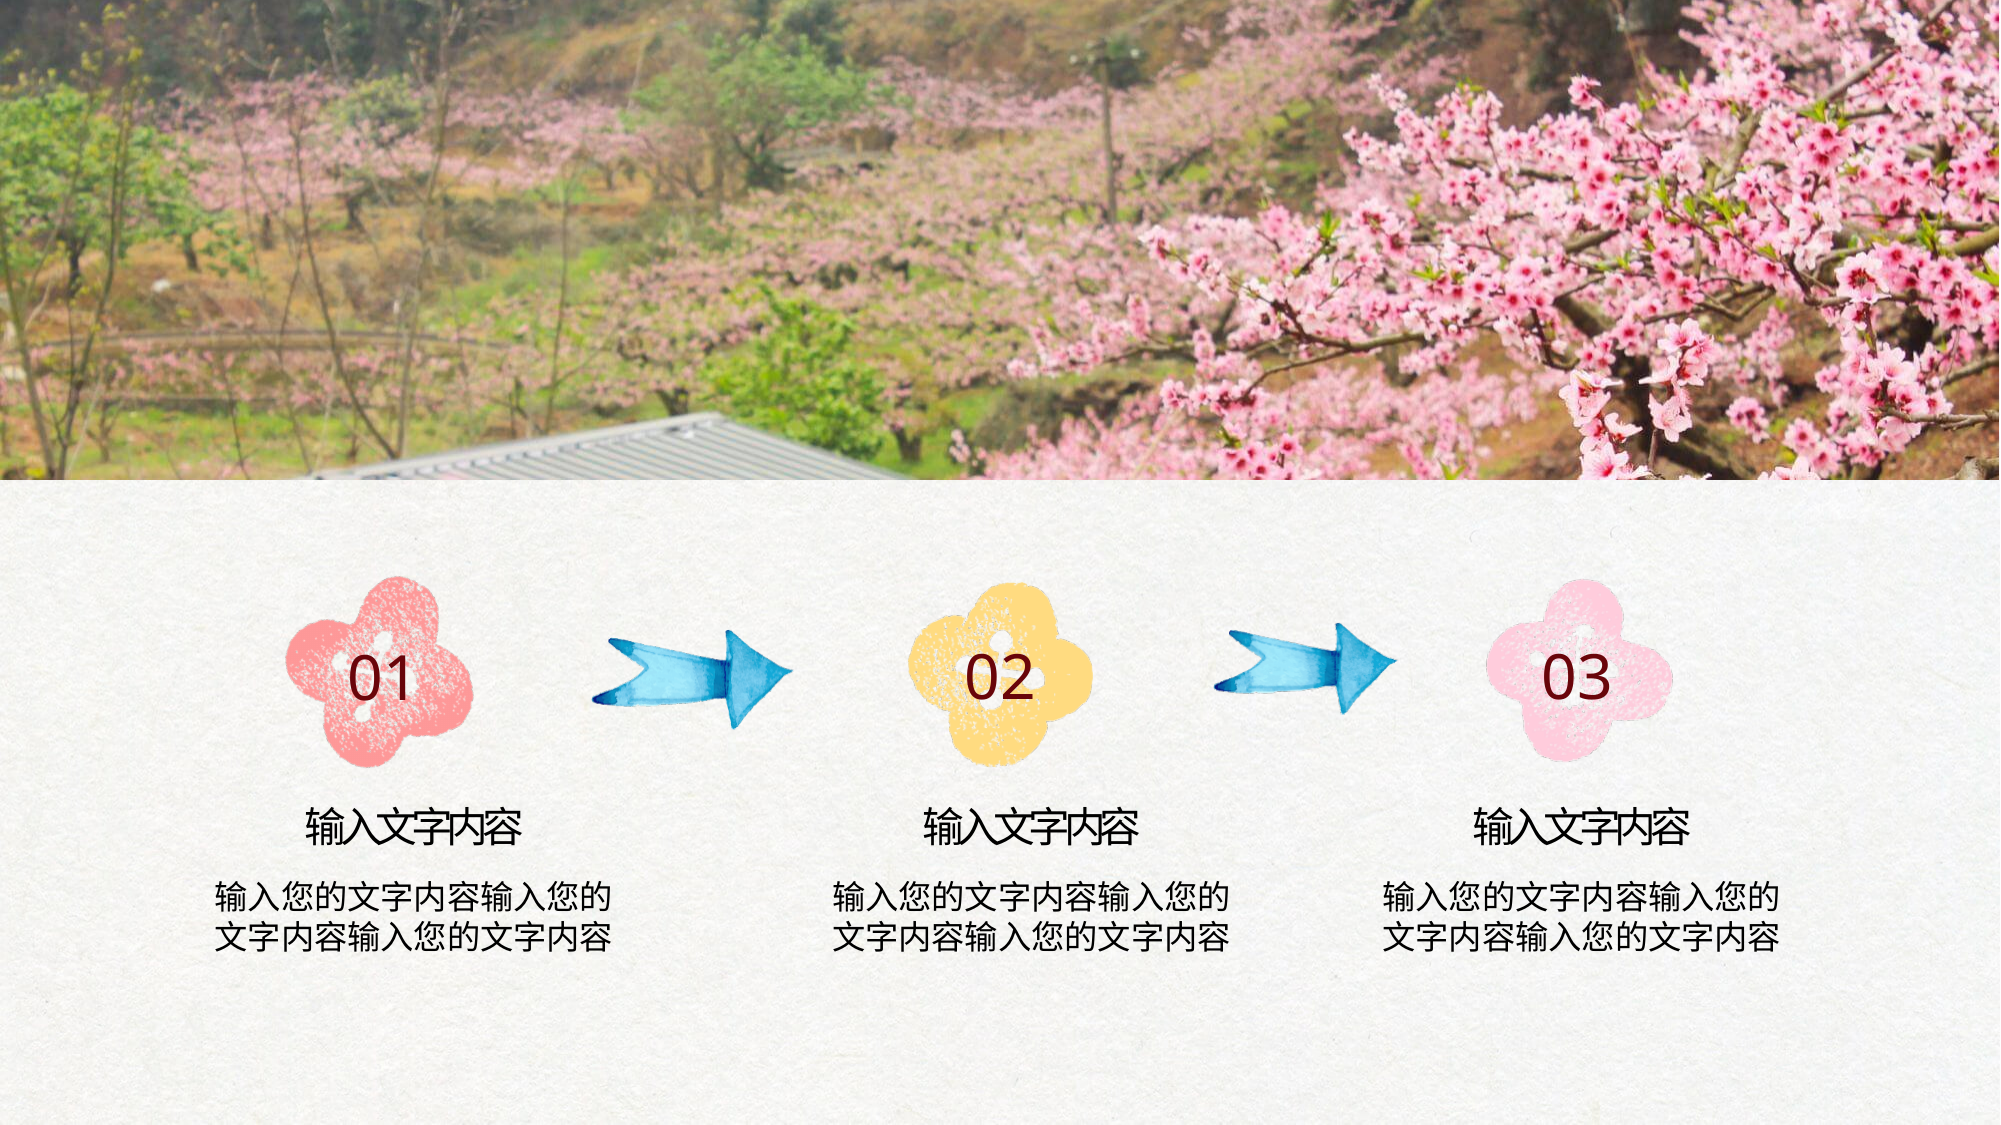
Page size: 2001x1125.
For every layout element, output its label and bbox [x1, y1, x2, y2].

text_box [290, 590, 476, 758]
picture [0, 0, 2000, 1125]
text_box [1364, 794, 1800, 965]
text_box [813, 794, 1250, 965]
text_box [907, 582, 1093, 768]
text_box [1484, 578, 1674, 763]
text_box [196, 794, 633, 965]
